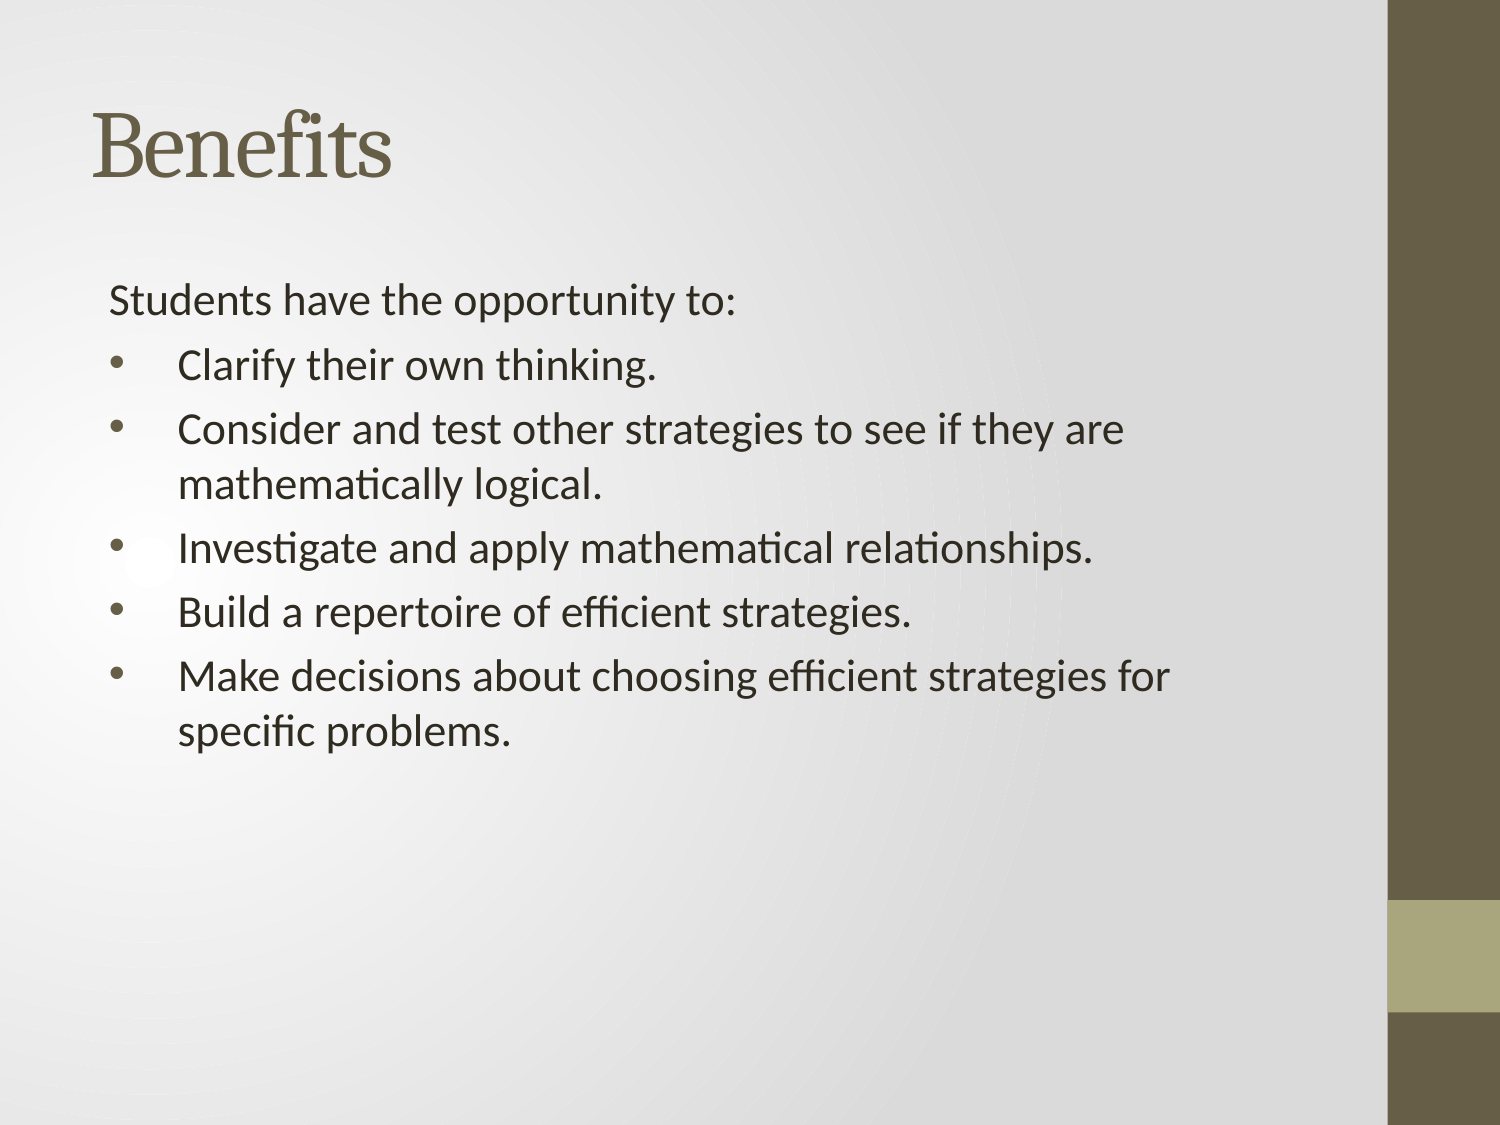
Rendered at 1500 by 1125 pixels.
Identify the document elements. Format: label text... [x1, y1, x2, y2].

list Students have the opportunity to: Clarify their own thinking. Consider and test other strategies to see if they are mathematically logical. Investigate and apply mathematical relationships. Build a repertoire of efficient strategies. Make decisions about choosing efficient strategies for specific problems. [74, 262, 1326, 1051]
title Benefits [75, 45, 1325, 233]
